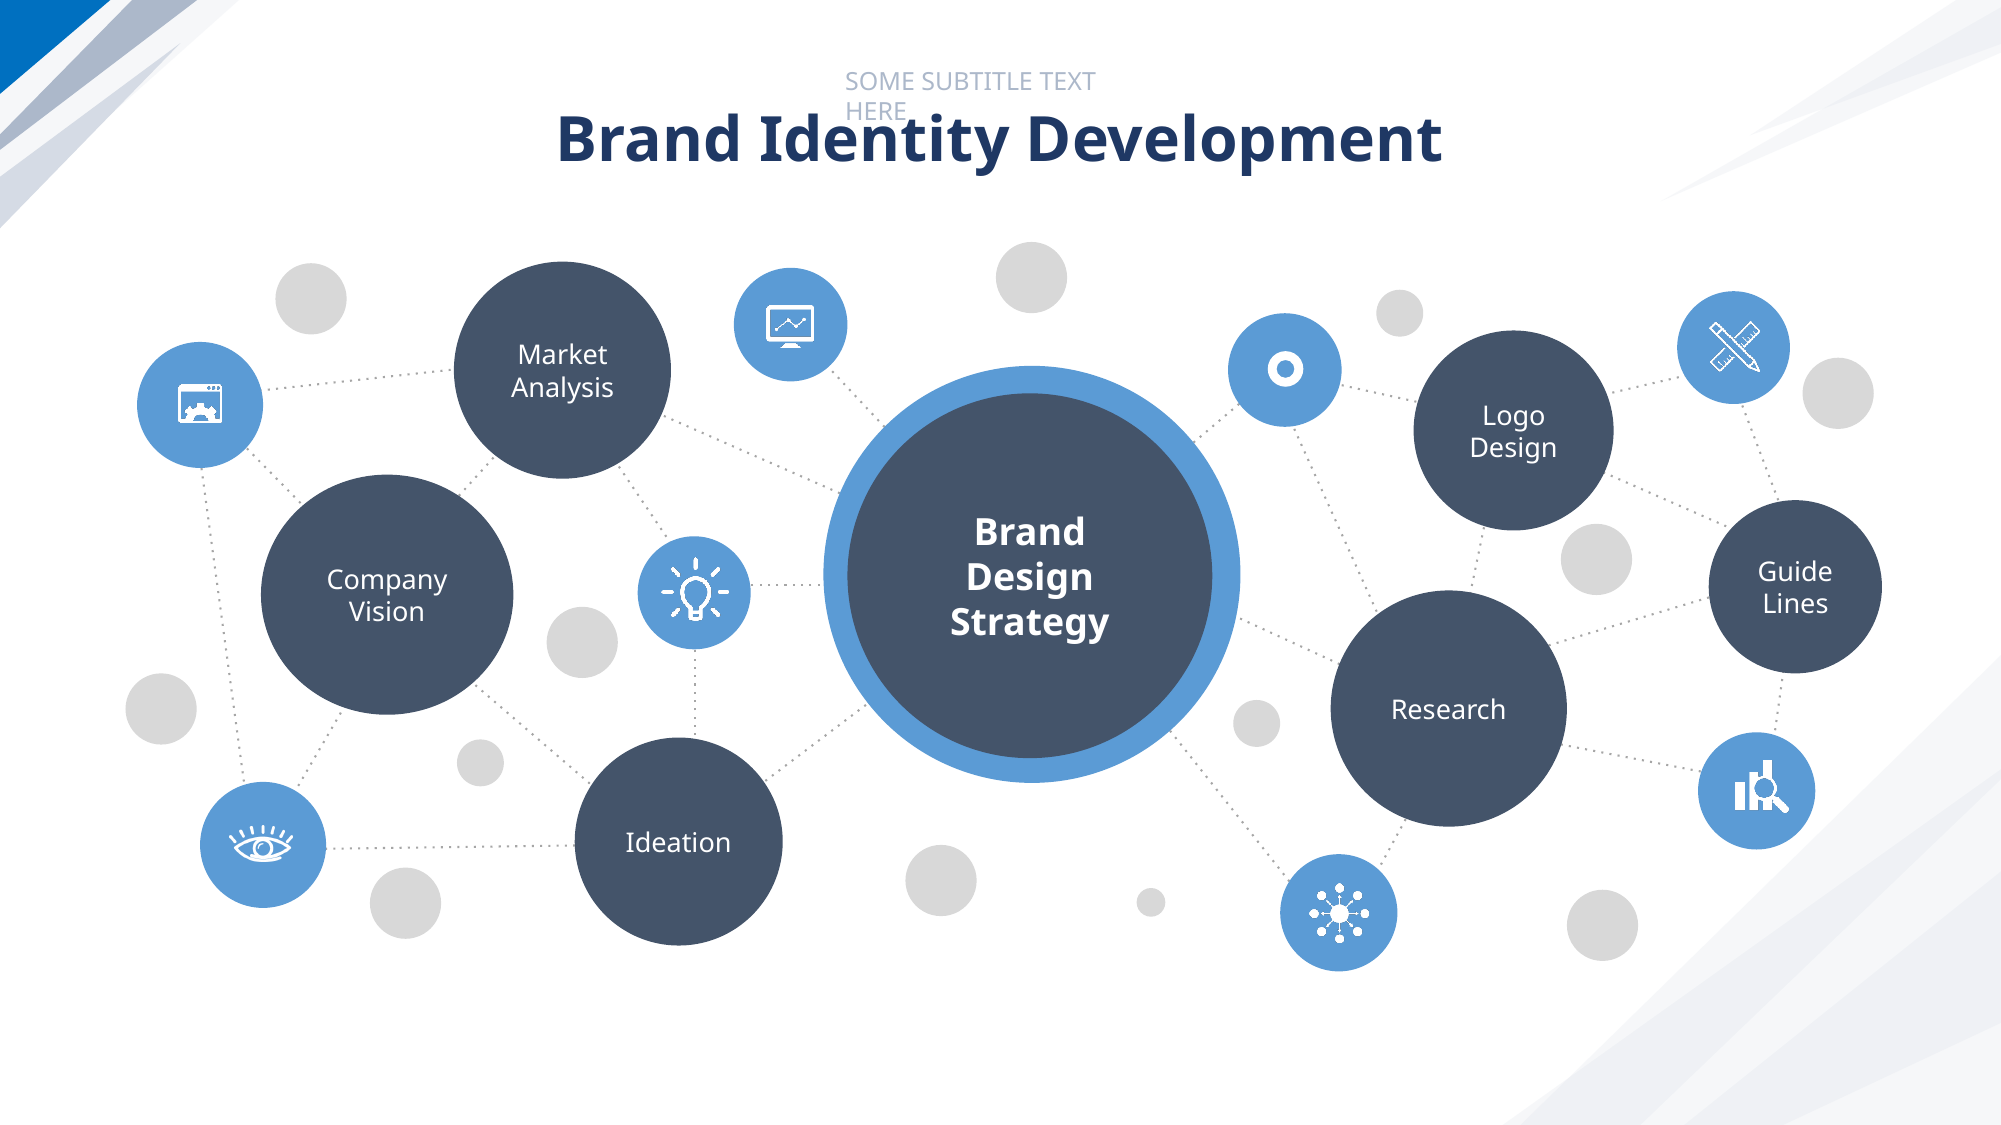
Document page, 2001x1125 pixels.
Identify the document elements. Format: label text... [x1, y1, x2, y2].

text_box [823, 365, 1241, 784]
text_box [199, 781, 327, 909]
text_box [733, 267, 848, 382]
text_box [125, 241, 1874, 962]
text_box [1279, 853, 1398, 972]
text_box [136, 341, 264, 469]
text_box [1697, 732, 1816, 850]
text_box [637, 536, 751, 650]
title Brand Identity Development [137, 73, 1863, 210]
text_box SOME SUBTITLE TEXT HERE [830, 57, 1170, 104]
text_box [1676, 290, 1791, 405]
